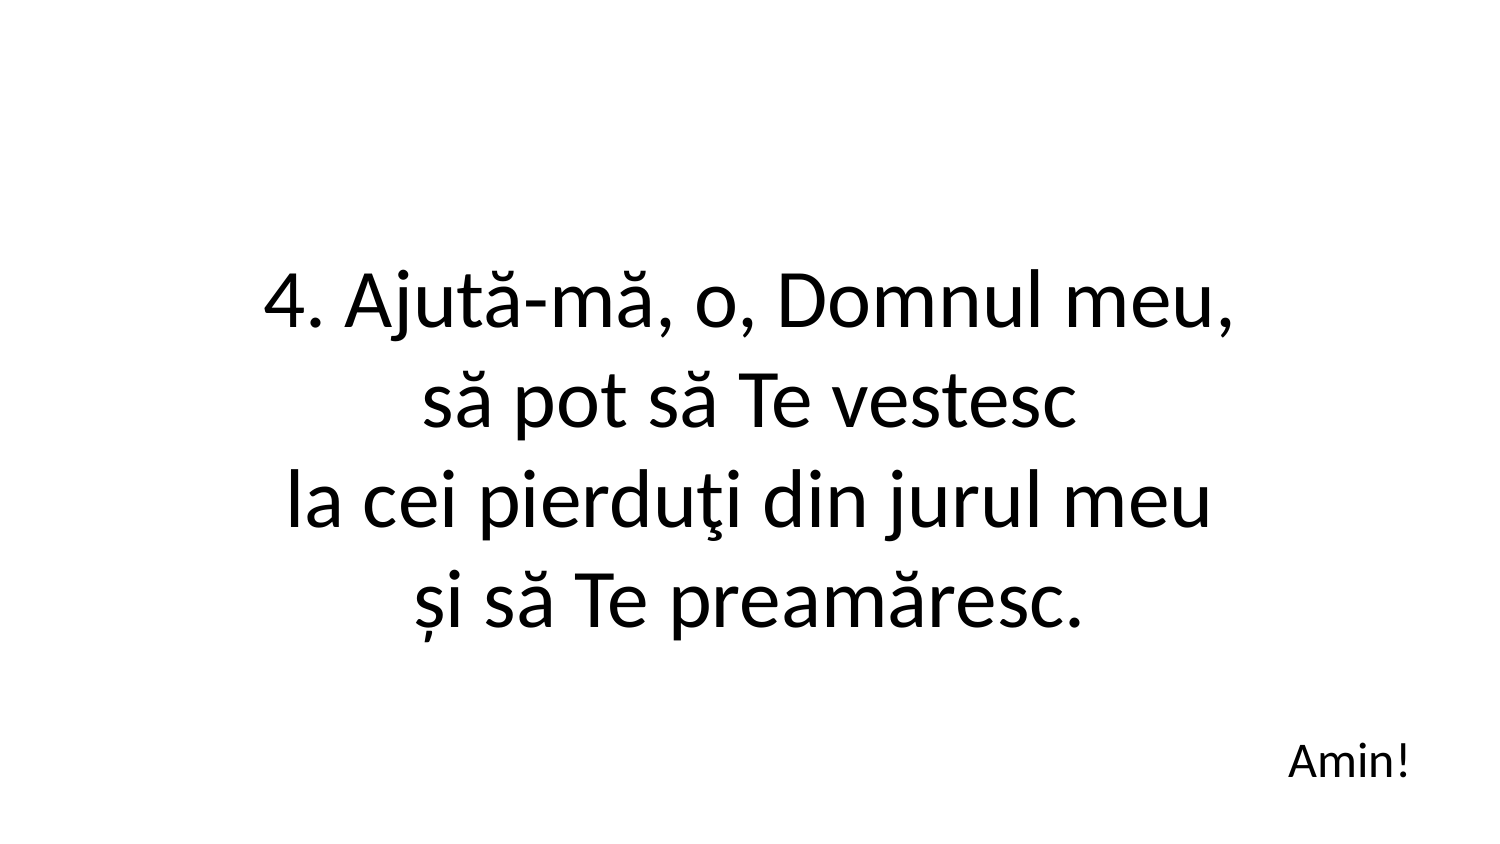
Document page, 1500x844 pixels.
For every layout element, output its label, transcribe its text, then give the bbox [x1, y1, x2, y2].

text_box 4. Ajută-mă, o, Domnul meu, să pot să Te vestesc la cei pierduţi din jurul meu și să Te preamăresc. [248, 192, 1252, 652]
text_box Amin! [1273, 674, 1427, 795]
